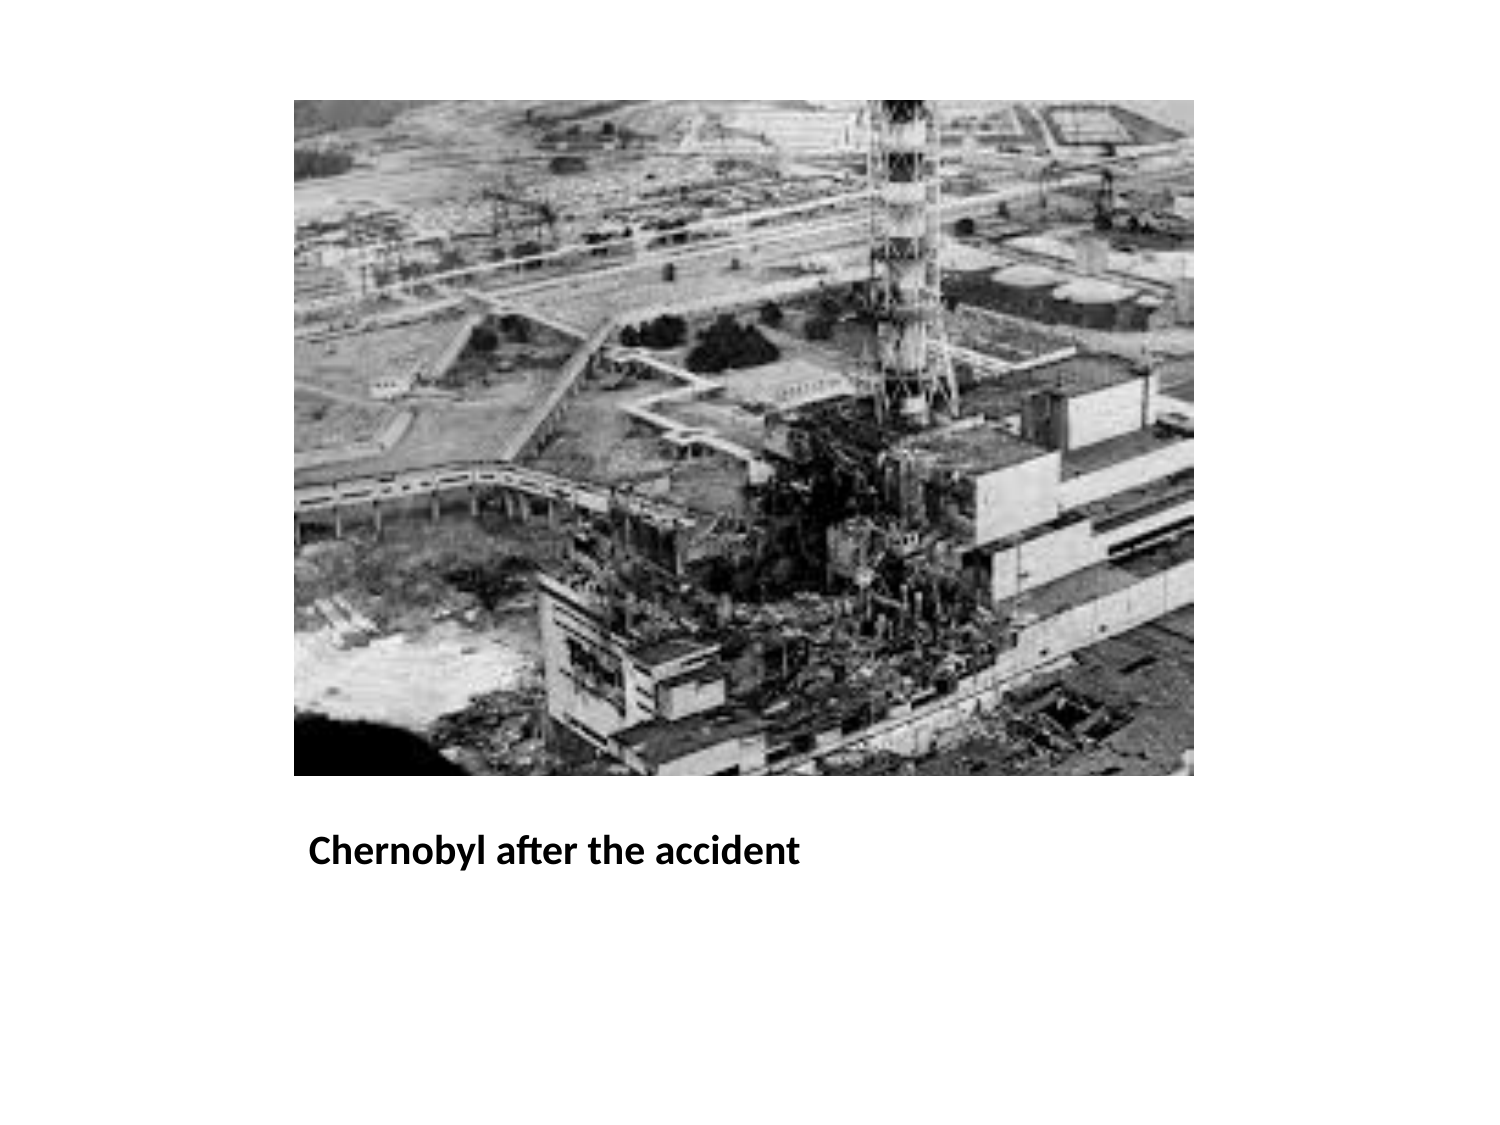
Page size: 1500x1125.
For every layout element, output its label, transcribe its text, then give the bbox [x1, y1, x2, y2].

title Chernobyl after the accident [294, 787, 1194, 881]
picture [293, 100, 1195, 776]
